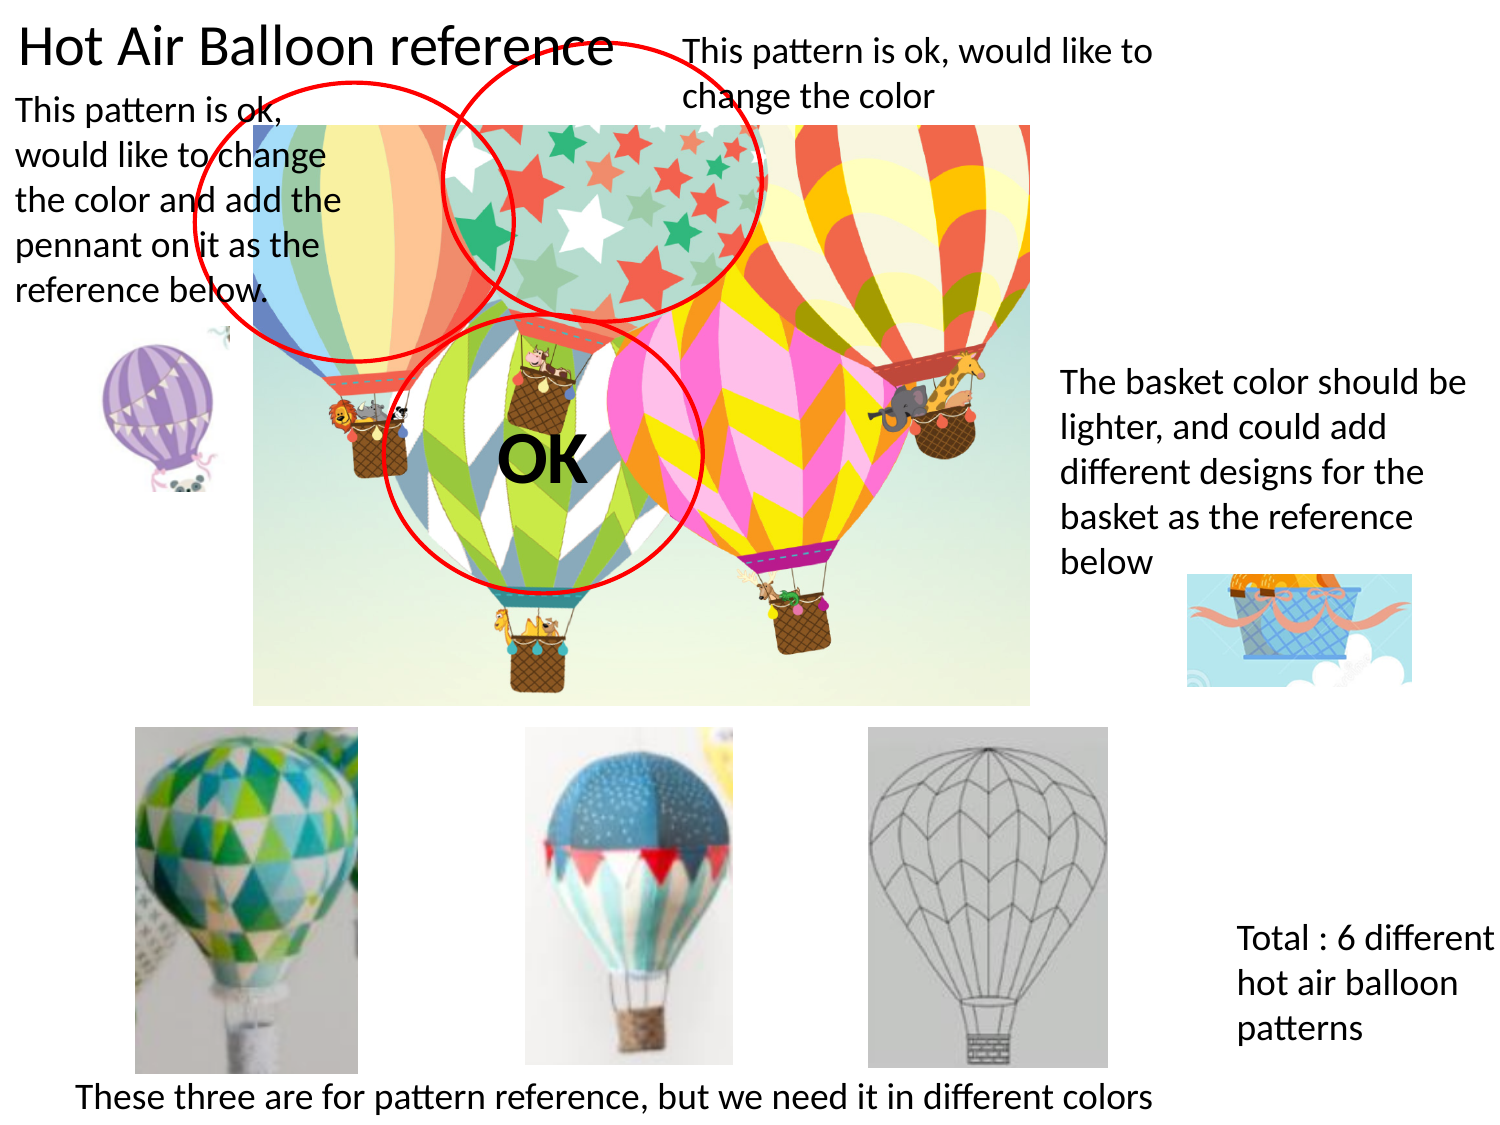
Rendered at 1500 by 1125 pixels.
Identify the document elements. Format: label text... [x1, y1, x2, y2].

text_box [235, 318, 248, 329]
picture [525, 727, 733, 1065]
text_box This pattern is ok, would like to change the color [667, 19, 1199, 124]
text_box The basket color should be lighter, and could add different designs for the basket as the reference below [1045, 349, 1500, 590]
text_box Hot Air Balloon reference [3, 0, 631, 85]
picture [76, 325, 230, 492]
picture [1186, 573, 1412, 687]
text_box [460, 42, 667, 123]
text_box [378, 85, 470, 123]
text_box This pattern is ok, would like to change the color and add the pennant on it as the reference below. [0, 78, 378, 318]
picture [867, 727, 1108, 1068]
text_box Total : 6 different hot air balloon patterns [1221, 905, 1500, 1055]
picture [135, 727, 358, 1074]
text_box These three are for pattern reference, but we need it in different colors [60, 1064, 1170, 1125]
picture [253, 125, 1030, 706]
